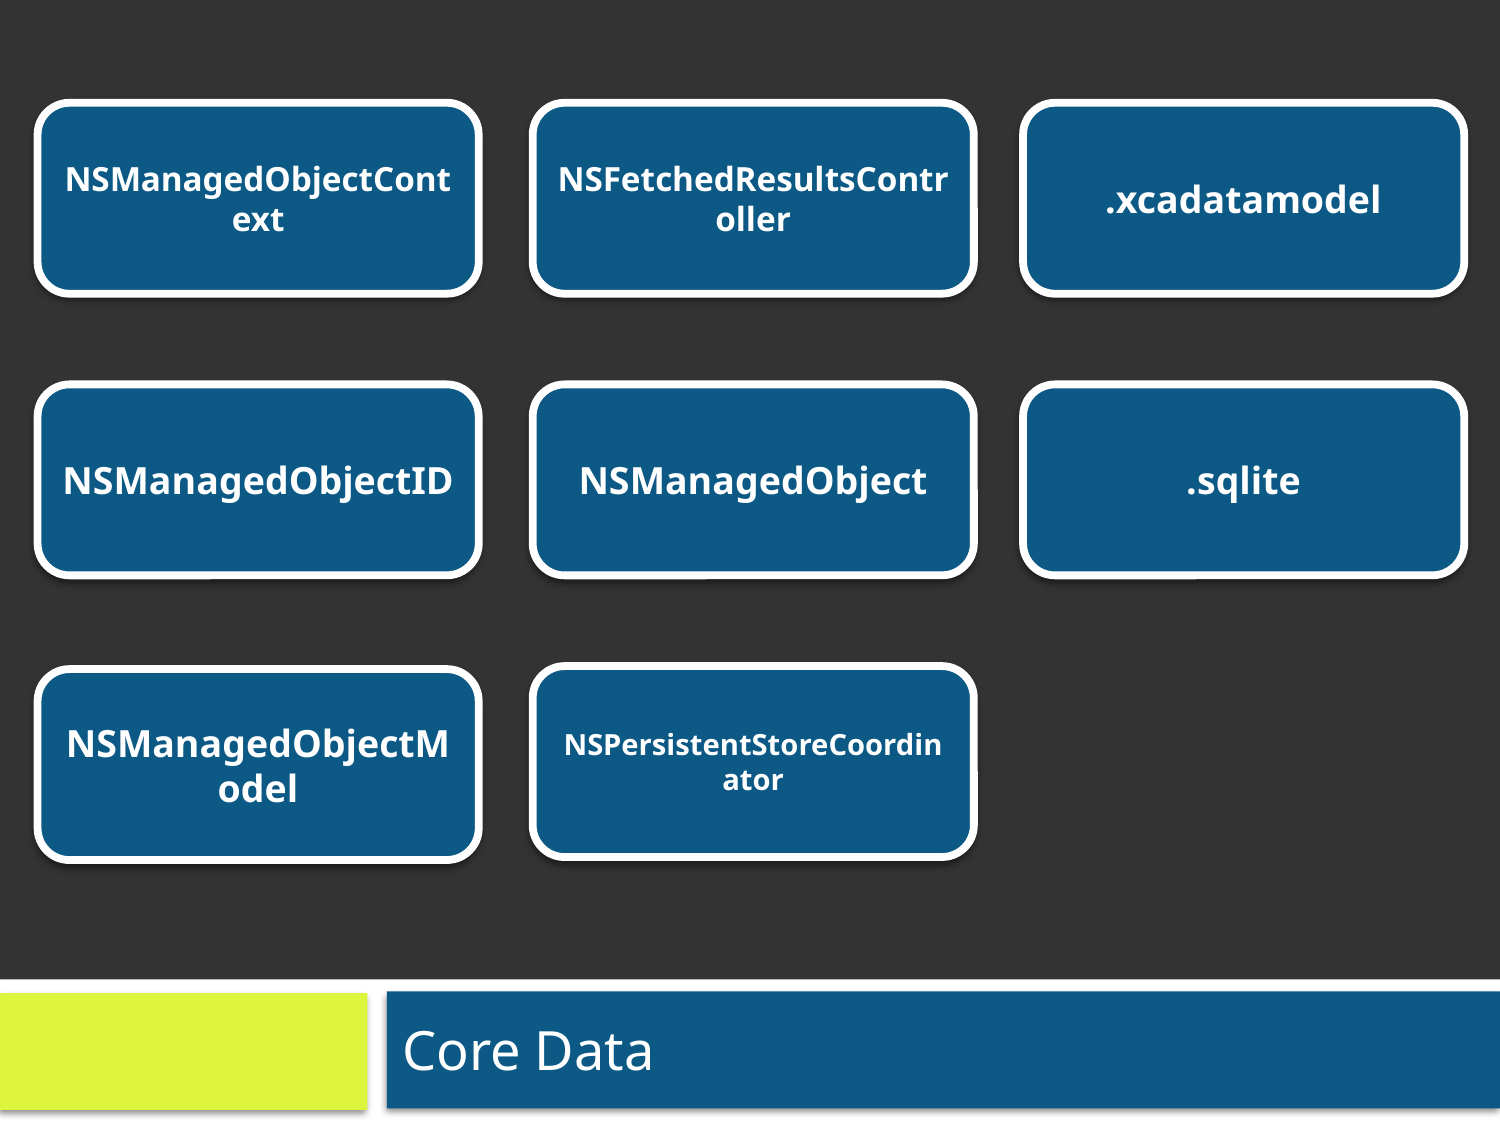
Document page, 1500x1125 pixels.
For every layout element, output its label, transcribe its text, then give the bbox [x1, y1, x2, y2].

text_box NSManagedObjectContext [33, 98, 483, 298]
subtitle Core Data [387, 992, 1488, 1105]
text_box .sqlite [1019, 380, 1469, 580]
text_box NSManagedObject [528, 380, 978, 580]
text_box NSFetchedResultsController [528, 98, 978, 298]
text_box NSManagedObjectModel [33, 665, 483, 864]
text_box NSManagedObjectID [33, 380, 483, 580]
text_box .xcadatamodel [1019, 98, 1469, 298]
text_box NSPersistentStoreCoordinator [528, 662, 978, 861]
